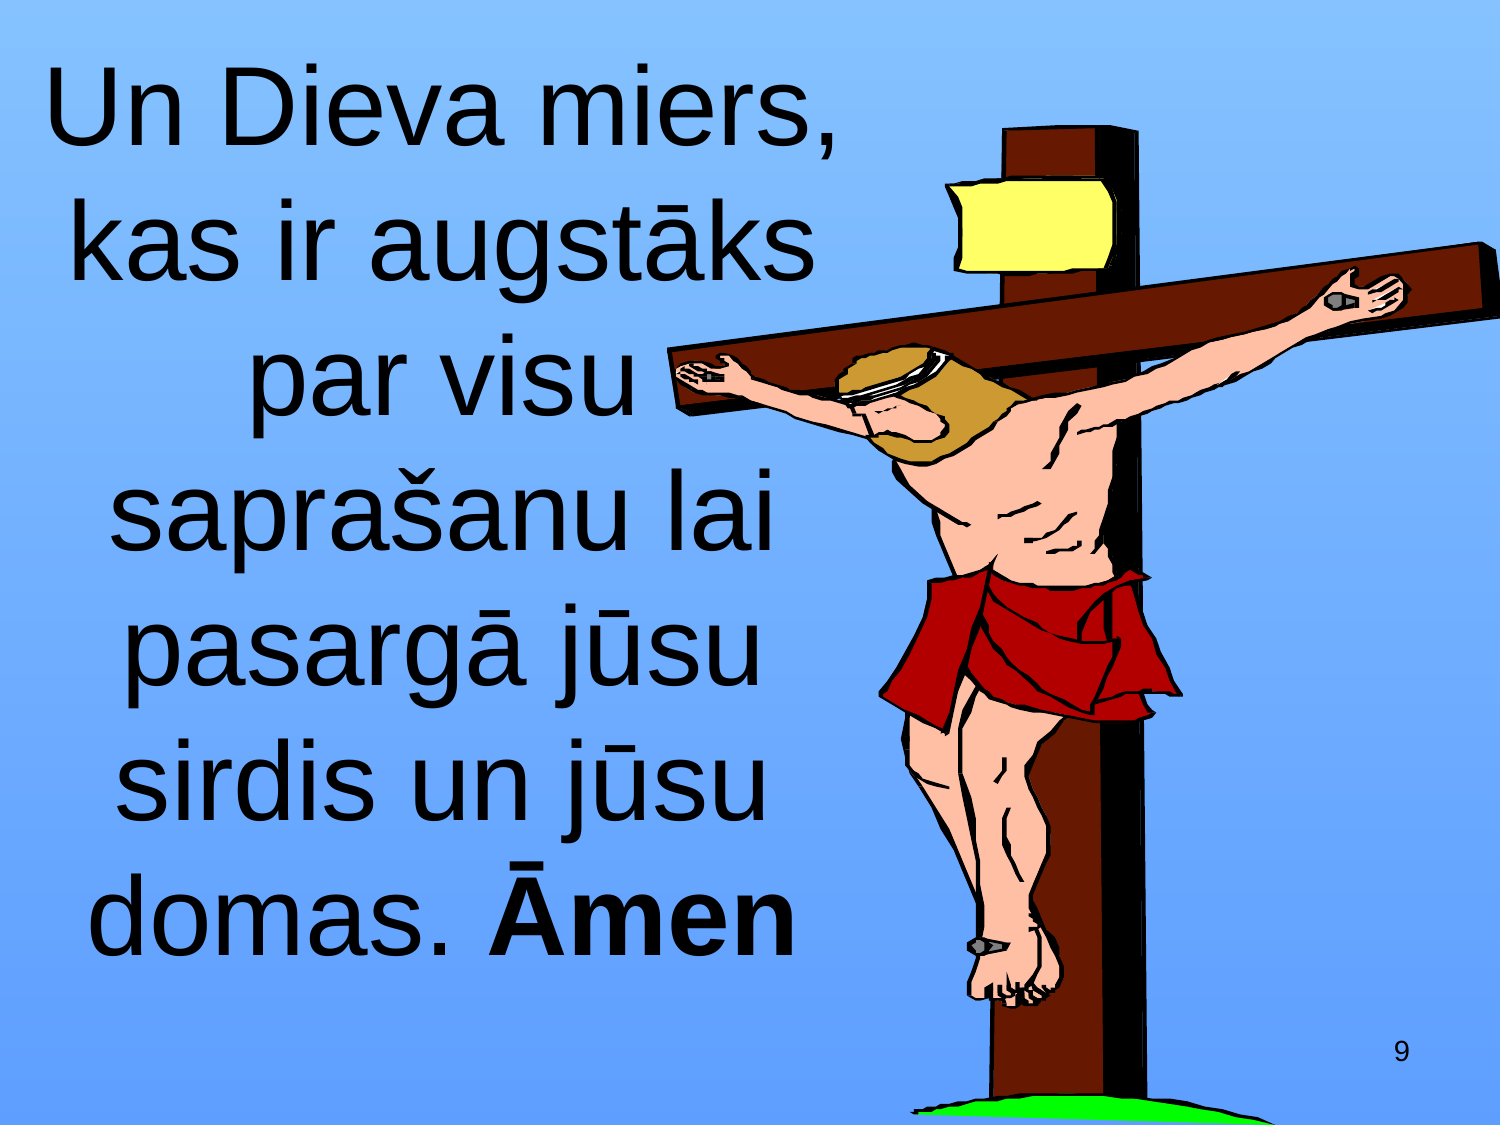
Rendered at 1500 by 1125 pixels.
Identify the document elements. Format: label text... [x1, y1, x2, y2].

title Un Dieva miers, kas ir augstāks par visu saprašanu lai pasargā jūsu sirdis un jūsu domas. Āmen [17, 479, 657, 668]
picture [662, 125, 1500, 1125]
